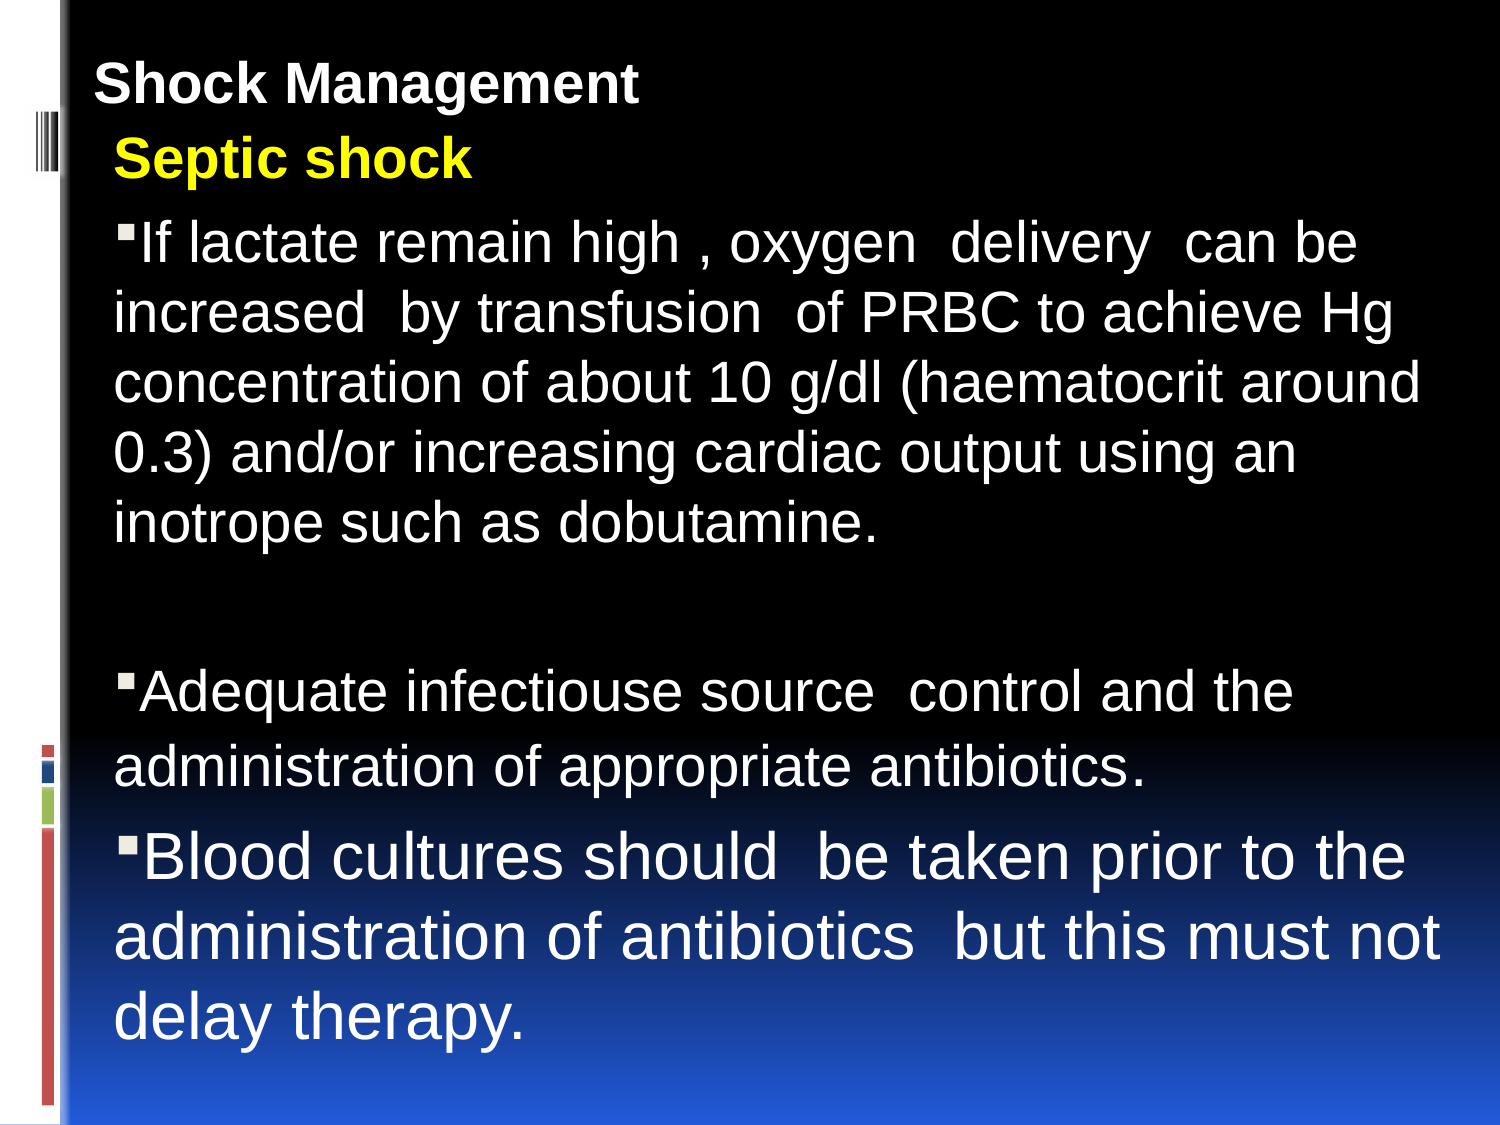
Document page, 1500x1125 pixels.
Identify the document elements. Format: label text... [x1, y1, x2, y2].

text_box Shock Management [78, 37, 656, 123]
list Septic shock If lactate remain high , oxygen delivery can be increased by transfusion of PRBC to achieve Hg concentration of about 10 g/dl (haematocrit around 0.3) and/or increasing cardiac output using an inotrope such as dobutamine. Adequate infectiouse source control and the administration of appropriate antibiotics. Blood cultures should be taken prior to the administration of antibiotics but this must not delay therapy. [87, 112, 1500, 863]
